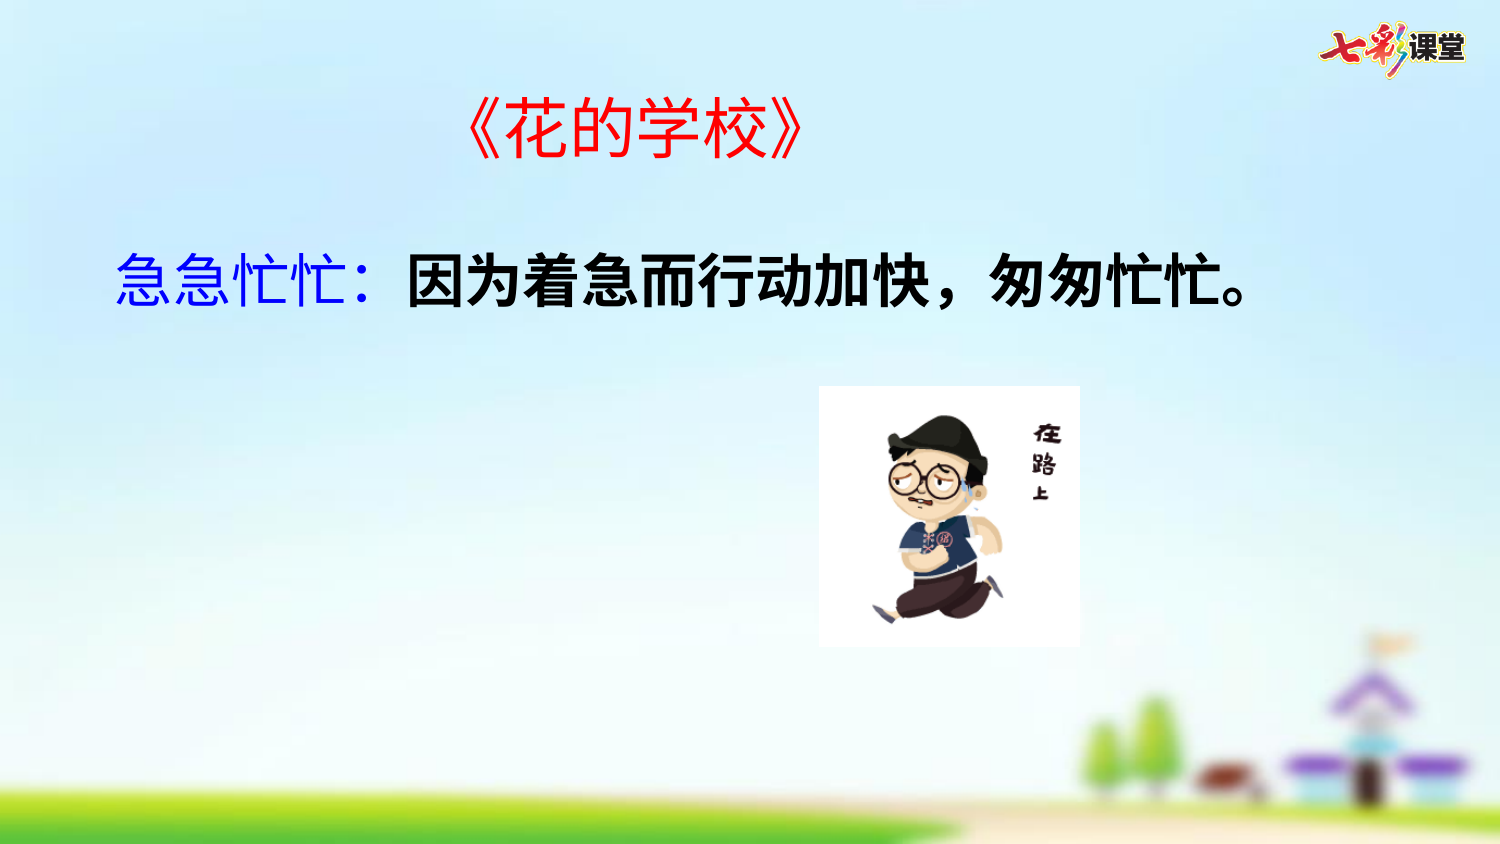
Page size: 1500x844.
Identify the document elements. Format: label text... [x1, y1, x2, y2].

picture [0, 0, 1500, 844]
text_box 急急忙忙：因为着急而行动加快，匆匆忙忙。 [100, 201, 1415, 322]
text_box 《花的学校》 [421, 79, 852, 174]
